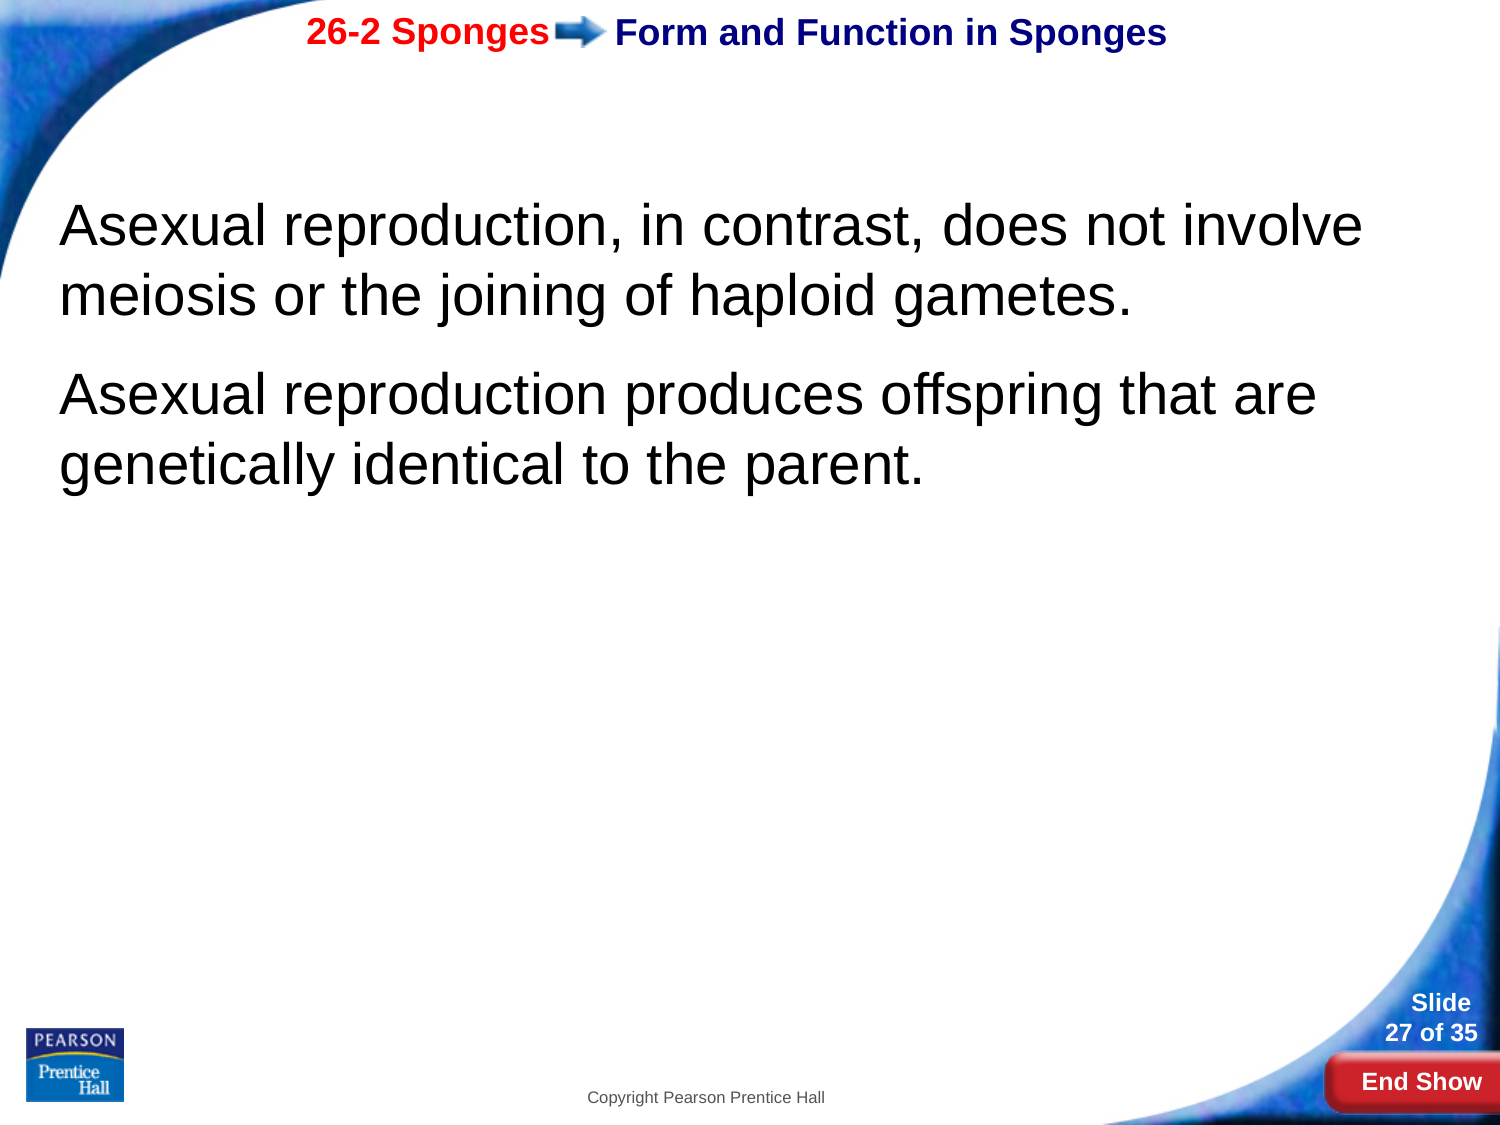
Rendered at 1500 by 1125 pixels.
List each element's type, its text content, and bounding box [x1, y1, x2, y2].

list Asexual reproduction, in contrast, does not involve meiosis or the joining of haploid gametes. Asexual reproduction produces offspring that are genetically identical to the parent. [44, 179, 1463, 976]
title Form and Function in Sponges [599, 0, 1269, 76]
footer Copyright Pearson Prentice Hall [468, 1078, 945, 1105]
picture [0, 0, 1500, 1125]
